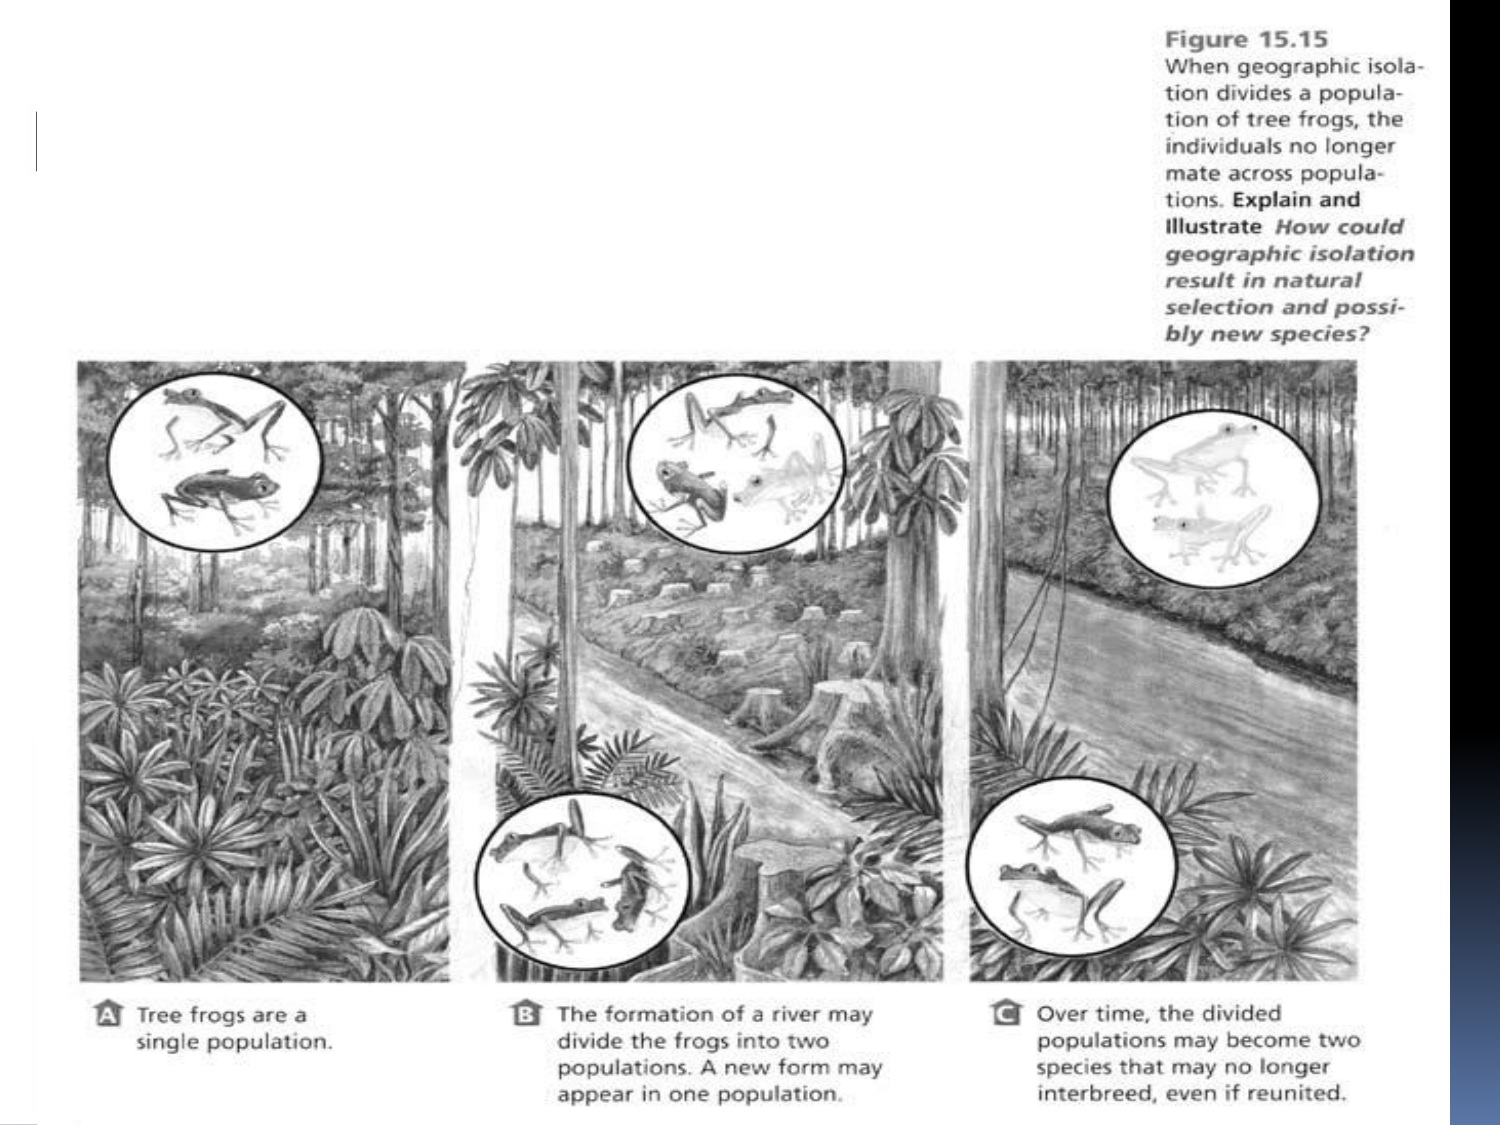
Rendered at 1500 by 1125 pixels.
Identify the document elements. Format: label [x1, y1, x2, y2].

list [36, 0, 1451, 1125]
